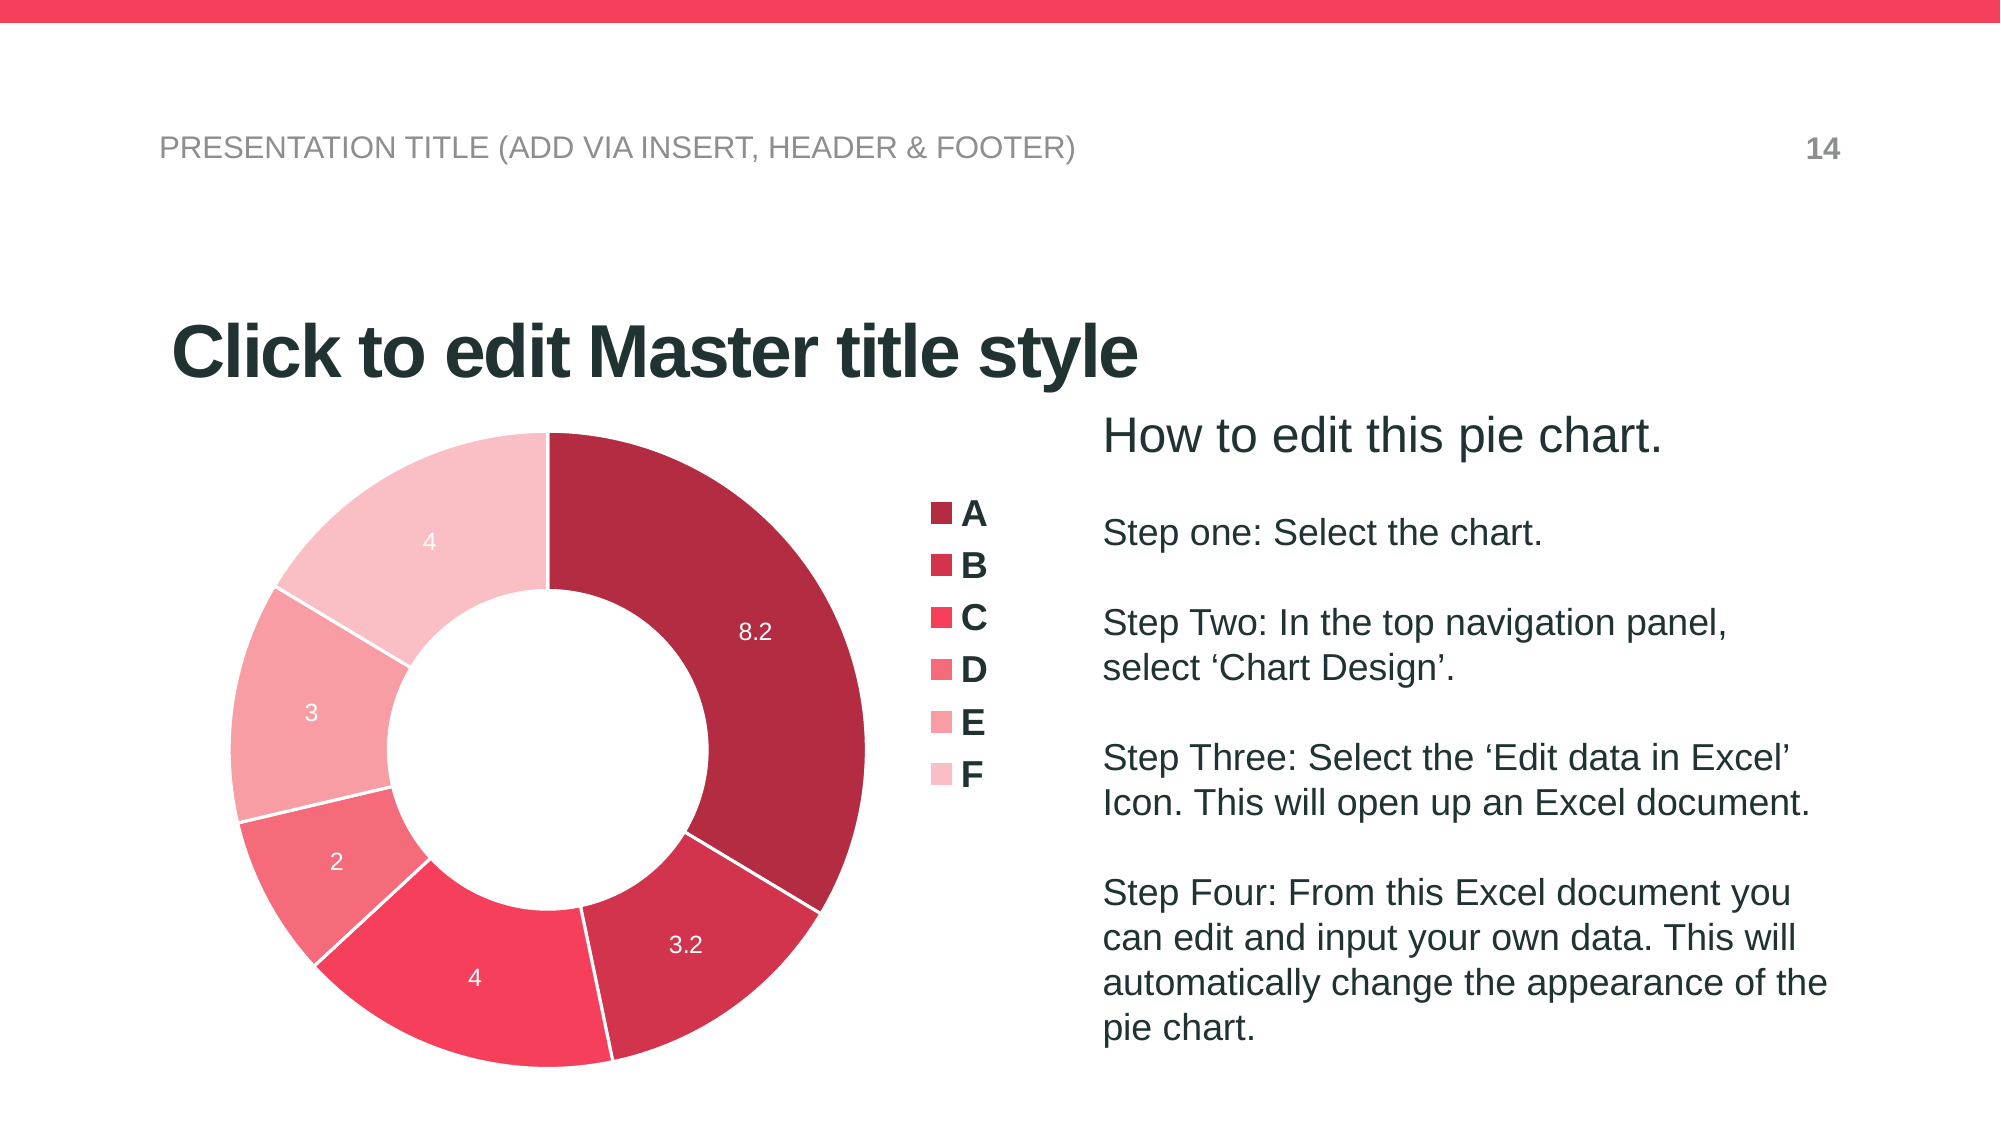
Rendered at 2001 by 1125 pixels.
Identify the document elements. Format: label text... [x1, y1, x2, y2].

footer PRESENTATION TITLE (ADD VIA INSERT, HEADER & FOOTER) [159, 127, 1337, 165]
chart [159, 417, 1031, 1082]
text_box Click to edit Master title style [156, 309, 1843, 370]
text_box How to edit this pie chart. Step one: Select the chart. Step Two: In the top navigation panel, select ‘Chart Design’. Step Three: Select the ‘Edit data in Excel’ Icon. This will open up an Excel document. Step Four: From this Excel document you can edit and input your own data. This will automatically change the appearance of the pie chart. [1102, 417, 1843, 1082]
slide_number 14 [1611, 128, 1841, 167]
